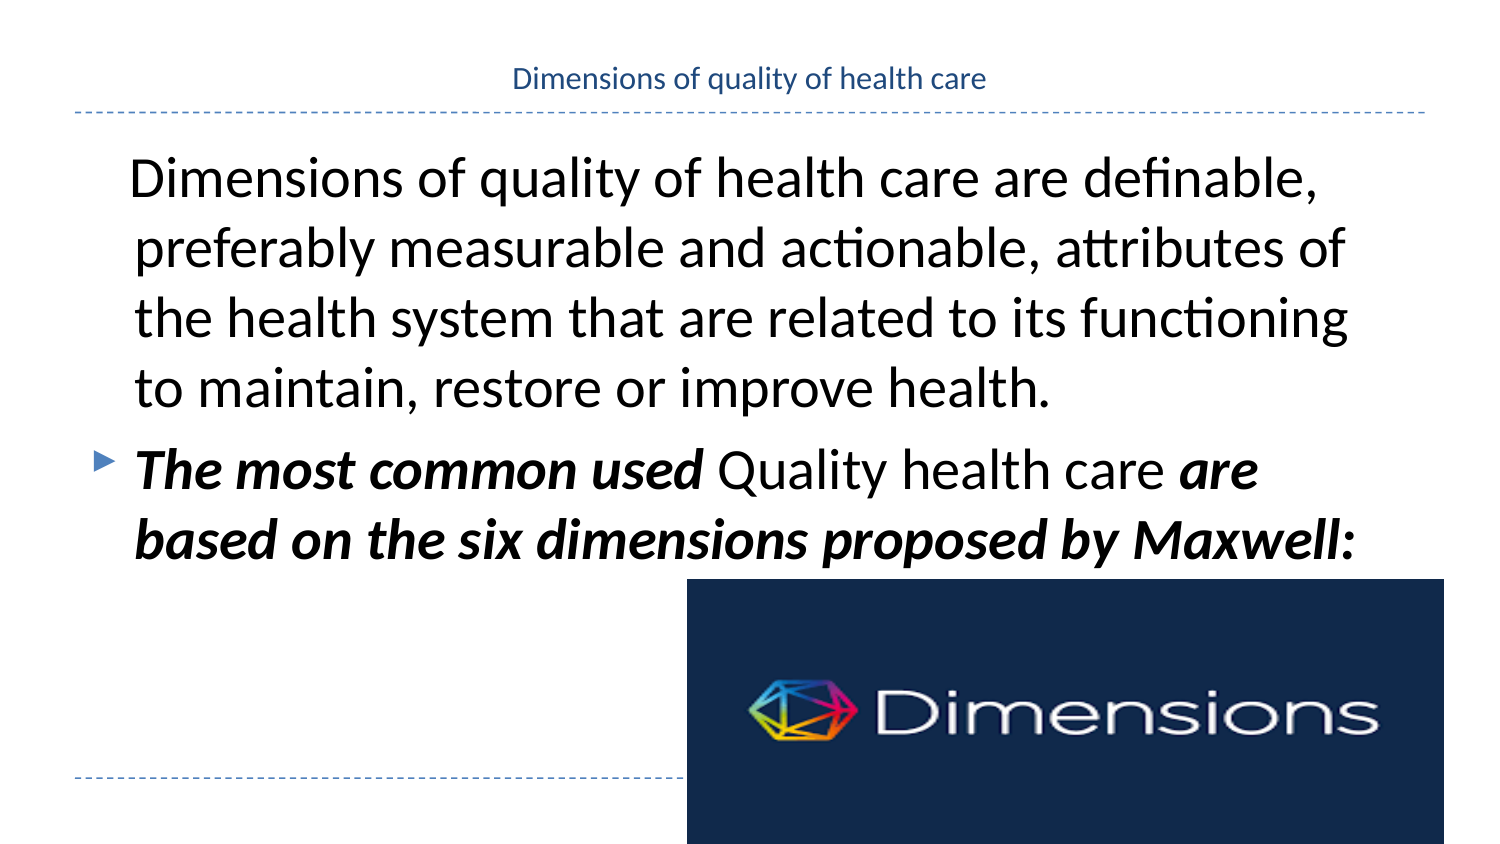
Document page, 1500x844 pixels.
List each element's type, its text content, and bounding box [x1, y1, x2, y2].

list Dimensions of quality of health care are definable, preferably measurable and actionable, attributes of the health system that are related to its functioning to maintain, restore or improve health. The most common used Quality health care are based on the six dimensions proposed by Maxwell: [74, 131, 1426, 779]
title Dimensions of quality of health care [74, 9, 1426, 104]
picture [687, 579, 1444, 844]
